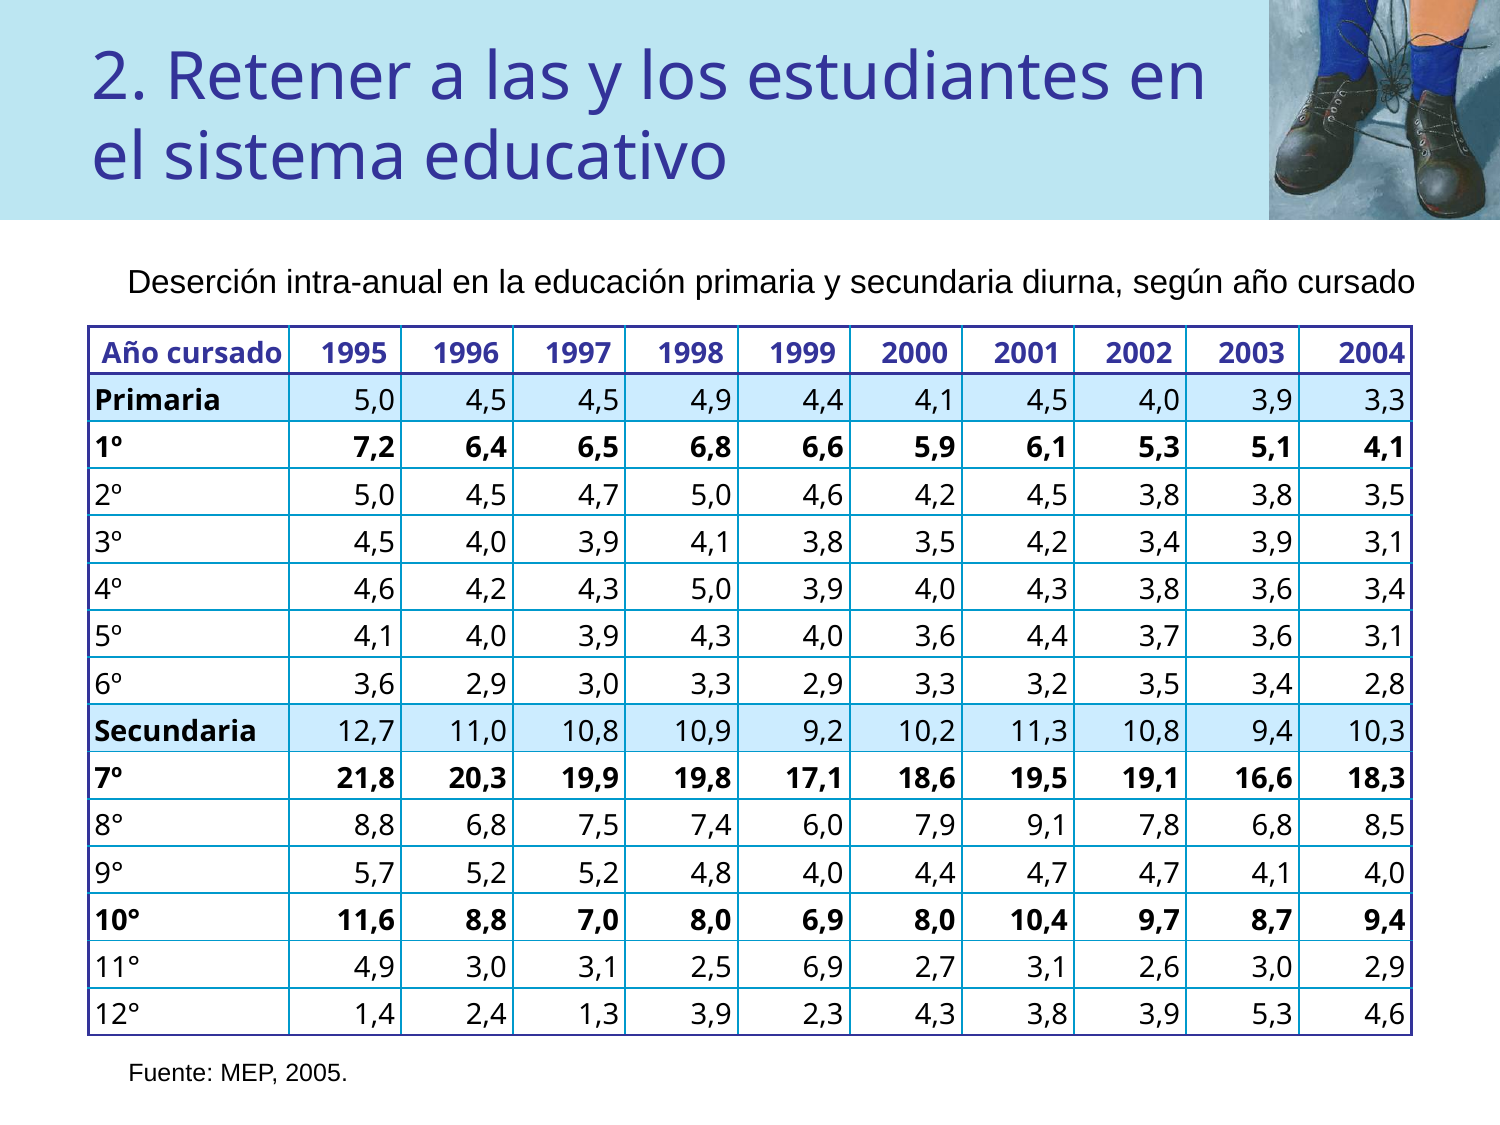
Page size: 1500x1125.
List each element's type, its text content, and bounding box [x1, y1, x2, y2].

table_cell 11,3 [963, 705, 1073, 751]
title 2. Retener a las y los estudiantes en el sistema educativo [76, 18, 1247, 207]
table_header 1995 [290, 328, 400, 372]
table_cell 9,4 [1187, 705, 1298, 751]
table_cell 19,9 [514, 752, 624, 798]
table_cell 7,5 [514, 800, 624, 845]
table_cell 4,5 [963, 469, 1073, 514]
table_cell 7º [90, 752, 288, 798]
table_cell 6,8 [626, 422, 737, 467]
table_cell 4,1 [626, 516, 737, 562]
table_cell 6,9 [739, 941, 849, 987]
table_cell 6,8 [1187, 800, 1298, 845]
table_cell 3,5 [1300, 469, 1410, 514]
table_header 2001 [963, 328, 1073, 372]
table_cell 3,1 [514, 941, 624, 987]
table_header 1996 [402, 328, 512, 372]
table_cell 10,8 [1075, 705, 1185, 751]
table_cell 7,9 [851, 800, 961, 845]
table_cell 4,8 [626, 847, 737, 892]
table_cell 4,0 [402, 516, 512, 562]
table_cell 8,7 [1187, 894, 1298, 940]
text_box Deserción intra-anual en la educación primaria y secundaria diurna, según año cursado [112, 253, 1433, 308]
table_cell 4,0 [1075, 375, 1185, 420]
table_cell 12,7 [290, 705, 400, 751]
table_cell Primaria [90, 375, 288, 420]
table_cell 4,0 [1300, 847, 1410, 892]
table_cell 4,6 [290, 564, 400, 609]
table_cell 3,4 [1300, 564, 1410, 609]
table_cell 3,0 [514, 658, 624, 703]
table_cell 11,6 [290, 894, 400, 940]
table_cell 3,9 [1075, 989, 1185, 1034]
table_cell 3,1 [963, 941, 1073, 987]
table_cell 12° [90, 989, 288, 1034]
table_cell 4,6 [1300, 989, 1410, 1034]
table_cell 5,7 [290, 847, 400, 892]
table_cell 3,5 [851, 516, 961, 562]
table_cell 10,8 [514, 705, 624, 751]
table_cell 9,1 [963, 800, 1073, 845]
table_cell 5,0 [290, 375, 400, 420]
table_cell 6,0 [739, 800, 849, 845]
table_cell 10° [90, 894, 288, 940]
table_cell 4,0 [851, 564, 961, 609]
table_cell 2,9 [402, 658, 512, 703]
table_cell 8,8 [402, 894, 512, 940]
table_cell 6,8 [402, 800, 512, 845]
table_cell 4,9 [290, 941, 400, 987]
table_cell 4,2 [851, 469, 961, 514]
table_cell 3,7 [1075, 611, 1185, 656]
table_cell 4,4 [963, 611, 1073, 656]
table_cell 17,1 [739, 752, 849, 798]
table_cell 5,3 [1187, 989, 1298, 1034]
table_cell 10,4 [963, 894, 1073, 940]
table_cell 3,8 [1075, 469, 1185, 514]
table_cell 3,8 [739, 516, 849, 562]
table_cell 8° [90, 800, 288, 845]
table_header 2002 [1075, 328, 1185, 372]
table_cell 2,3 [739, 989, 849, 1034]
table_cell 3,8 [1075, 564, 1185, 609]
table_cell 6,6 [739, 422, 849, 467]
text_box Fuente: MEP, 2005. [113, 1049, 371, 1094]
table_cell 4,5 [514, 375, 624, 420]
table_header 2004 [1300, 328, 1410, 372]
table_cell 5,1 [1187, 422, 1298, 467]
table_cell 3,9 [1187, 516, 1298, 562]
table_cell 4,3 [851, 989, 961, 1034]
table_cell 4,7 [1075, 847, 1185, 892]
table_cell 6,9 [739, 894, 849, 940]
table_header 1998 [626, 328, 737, 372]
table_cell 4,7 [963, 847, 1073, 892]
table_cell 5º [90, 611, 288, 656]
table_cell 3,0 [402, 941, 512, 987]
table_cell 4,0 [739, 847, 849, 892]
table_cell 3,6 [851, 611, 961, 656]
table_cell 4º [90, 564, 288, 609]
table_cell 4,1 [1187, 847, 1298, 892]
table_cell 3,9 [626, 989, 737, 1034]
table_cell 3,3 [626, 658, 737, 703]
table_cell 4,5 [402, 469, 512, 514]
table_cell 4,5 [290, 516, 400, 562]
table_cell 2º [90, 469, 288, 514]
table_cell 5,2 [402, 847, 512, 892]
table_cell 4,1 [290, 611, 400, 656]
table_cell 4,5 [963, 375, 1073, 420]
table_cell 2,5 [626, 941, 737, 987]
table_cell Secundaria [90, 705, 288, 751]
table_cell 8,8 [290, 800, 400, 845]
table_cell 9,4 [1300, 894, 1410, 940]
table_cell 3,0 [1187, 941, 1298, 987]
table_cell 3,6 [290, 658, 400, 703]
table_cell 11,0 [402, 705, 512, 751]
table_cell 3,9 [514, 516, 624, 562]
table_cell 4,1 [1300, 422, 1410, 467]
table_cell 7,0 [514, 894, 624, 940]
table_cell 7,2 [290, 422, 400, 467]
table_cell 2,8 [1300, 658, 1410, 703]
table_cell 3,1 [1300, 516, 1410, 562]
table_cell 4,4 [739, 375, 849, 420]
table_cell 9,7 [1075, 894, 1185, 940]
table_cell 5,2 [514, 847, 624, 892]
table_cell 9° [90, 847, 288, 892]
picture [0, 0, 1500, 220]
table_cell 2,9 [1300, 941, 1410, 987]
table_cell 3,8 [1187, 469, 1298, 514]
table_cell 3,9 [1187, 375, 1298, 420]
table_cell 3,8 [963, 989, 1073, 1034]
table_cell 3,9 [739, 564, 849, 609]
table_cell 4,1 [851, 375, 961, 420]
table_cell 5,3 [1075, 422, 1185, 467]
table_cell 4,3 [514, 564, 624, 609]
table_cell 19,1 [1075, 752, 1185, 798]
table_cell 3,3 [1300, 375, 1410, 420]
table_cell 4,3 [963, 564, 1073, 609]
table_cell 3,4 [1075, 516, 1185, 562]
table_header 1999 [739, 328, 849, 372]
table_cell 20,3 [402, 752, 512, 798]
table_header 2000 [851, 328, 961, 372]
table_cell 3,1 [1300, 611, 1410, 656]
table_cell 4,2 [963, 516, 1073, 562]
table_cell 6,4 [402, 422, 512, 467]
table_cell 19,8 [626, 752, 737, 798]
table_cell 10,2 [851, 705, 961, 751]
table_cell 8,5 [1300, 800, 1410, 845]
table_cell 6,5 [514, 422, 624, 467]
table_cell 5,0 [626, 564, 737, 609]
table_cell 3,2 [963, 658, 1073, 703]
table_cell 4,7 [514, 469, 624, 514]
table_cell 5,9 [851, 422, 961, 467]
table_cell 3,9 [514, 611, 624, 656]
table_cell 7,8 [1075, 800, 1185, 845]
table_cell 4,4 [851, 847, 961, 892]
table_cell 4,6 [739, 469, 849, 514]
table_cell 2,4 [402, 989, 512, 1034]
table_cell 18,6 [851, 752, 961, 798]
table_cell 8,0 [626, 894, 737, 940]
table_cell 3,4 [1187, 658, 1298, 703]
table_cell 1,3 [514, 989, 624, 1034]
table_cell 18,3 [1300, 752, 1410, 798]
table_cell 10,3 [1300, 705, 1410, 751]
table_cell 3,6 [1187, 611, 1298, 656]
table_cell 16,6 [1187, 752, 1298, 798]
table_cell 19,5 [963, 752, 1073, 798]
table_cell 7,4 [626, 800, 737, 845]
table_cell 10,9 [626, 705, 737, 751]
table_cell 11° [90, 941, 288, 987]
table_cell 2,6 [1075, 941, 1185, 987]
table_cell 3,6 [1187, 564, 1298, 609]
table_cell 4,9 [626, 375, 737, 420]
table_cell 5,0 [626, 469, 737, 514]
table_cell 1º [90, 422, 288, 467]
table_header 2003 [1187, 328, 1298, 372]
table_cell 3,5 [1075, 658, 1185, 703]
table_cell 4,0 [739, 611, 849, 656]
table_cell 9,2 [739, 705, 849, 751]
table_cell 4,3 [626, 611, 737, 656]
table_cell 3º [90, 516, 288, 562]
table_cell 6,1 [963, 422, 1073, 467]
table_cell 21,8 [290, 752, 400, 798]
table_cell 2,9 [739, 658, 849, 703]
table_cell 5,0 [290, 469, 400, 514]
table_cell 3,3 [851, 658, 961, 703]
table_cell 8,0 [851, 894, 961, 940]
table_cell 6º [90, 658, 288, 703]
table_cell 1,4 [290, 989, 400, 1034]
table_header Año cursado [90, 328, 288, 372]
table_cell 4,5 [402, 375, 512, 420]
table_cell 4,0 [402, 611, 512, 656]
table_header 1997 [514, 328, 624, 372]
table_cell 4,2 [402, 564, 512, 609]
table_cell 2,7 [851, 941, 961, 987]
